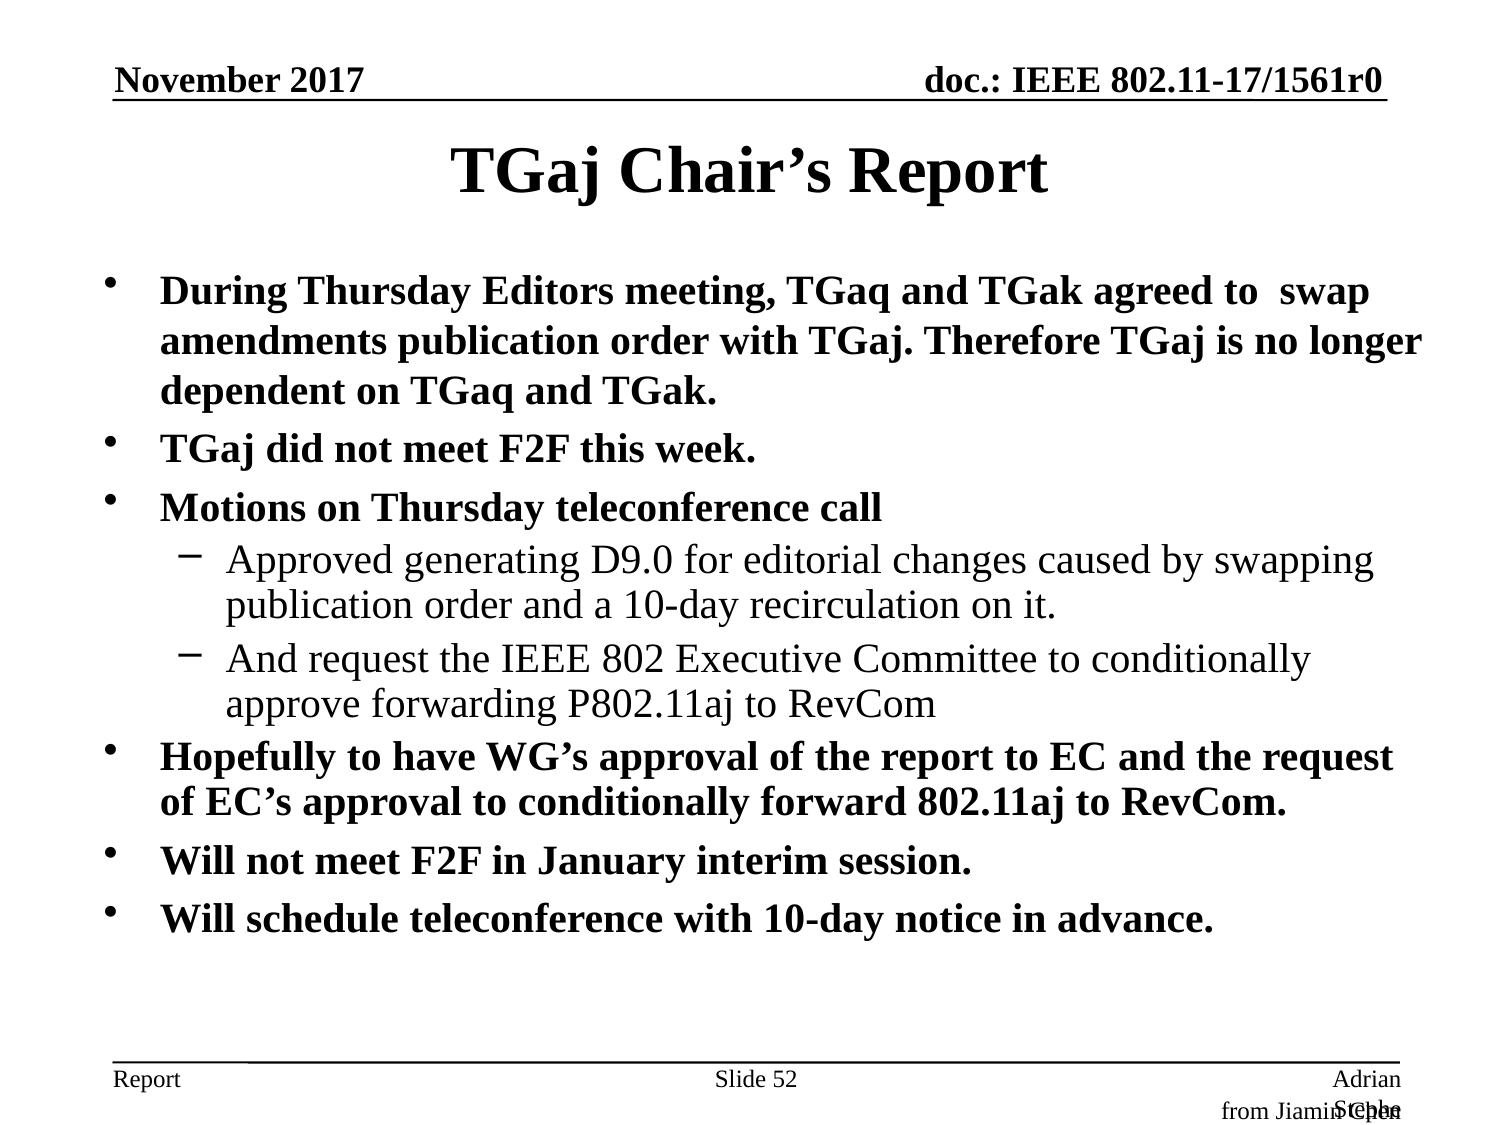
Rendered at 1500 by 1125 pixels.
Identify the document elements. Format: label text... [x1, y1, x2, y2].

footer Adrian Stephens, Intel Corporation [1324, 1061, 1402, 1093]
list During Thursday Editors meeting, TGaq and TGak agreed to swap amendments publication order with TGaj. Therefore TGaj is no longer dependent on TGaq and TGak. TGaj did not meet F2F this week. Motions on Thursday teleconference call Approved generating D9.0 for editorial changes caused by swapping publication order and a 10-day recirculation on it. And request the IEEE 802 Executive Committee to conditionally approve forwarding P802.11aj to RevCom Hopefully to have WG’s approval of the report to EC and the request of EC’s approval to conditionally forward 802.11aj to RevCom. Will not meet F2F in January interim session. Will schedule teleconference with 10-day notice in advance. [88, 255, 1447, 1035]
text_box from Jiamin Chen [343, 1087, 1417, 1125]
slide_number Slide 52 [711, 1061, 801, 1093]
title TGaj Chair’s Report [112, 112, 1388, 220]
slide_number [114, 54, 374, 101]
